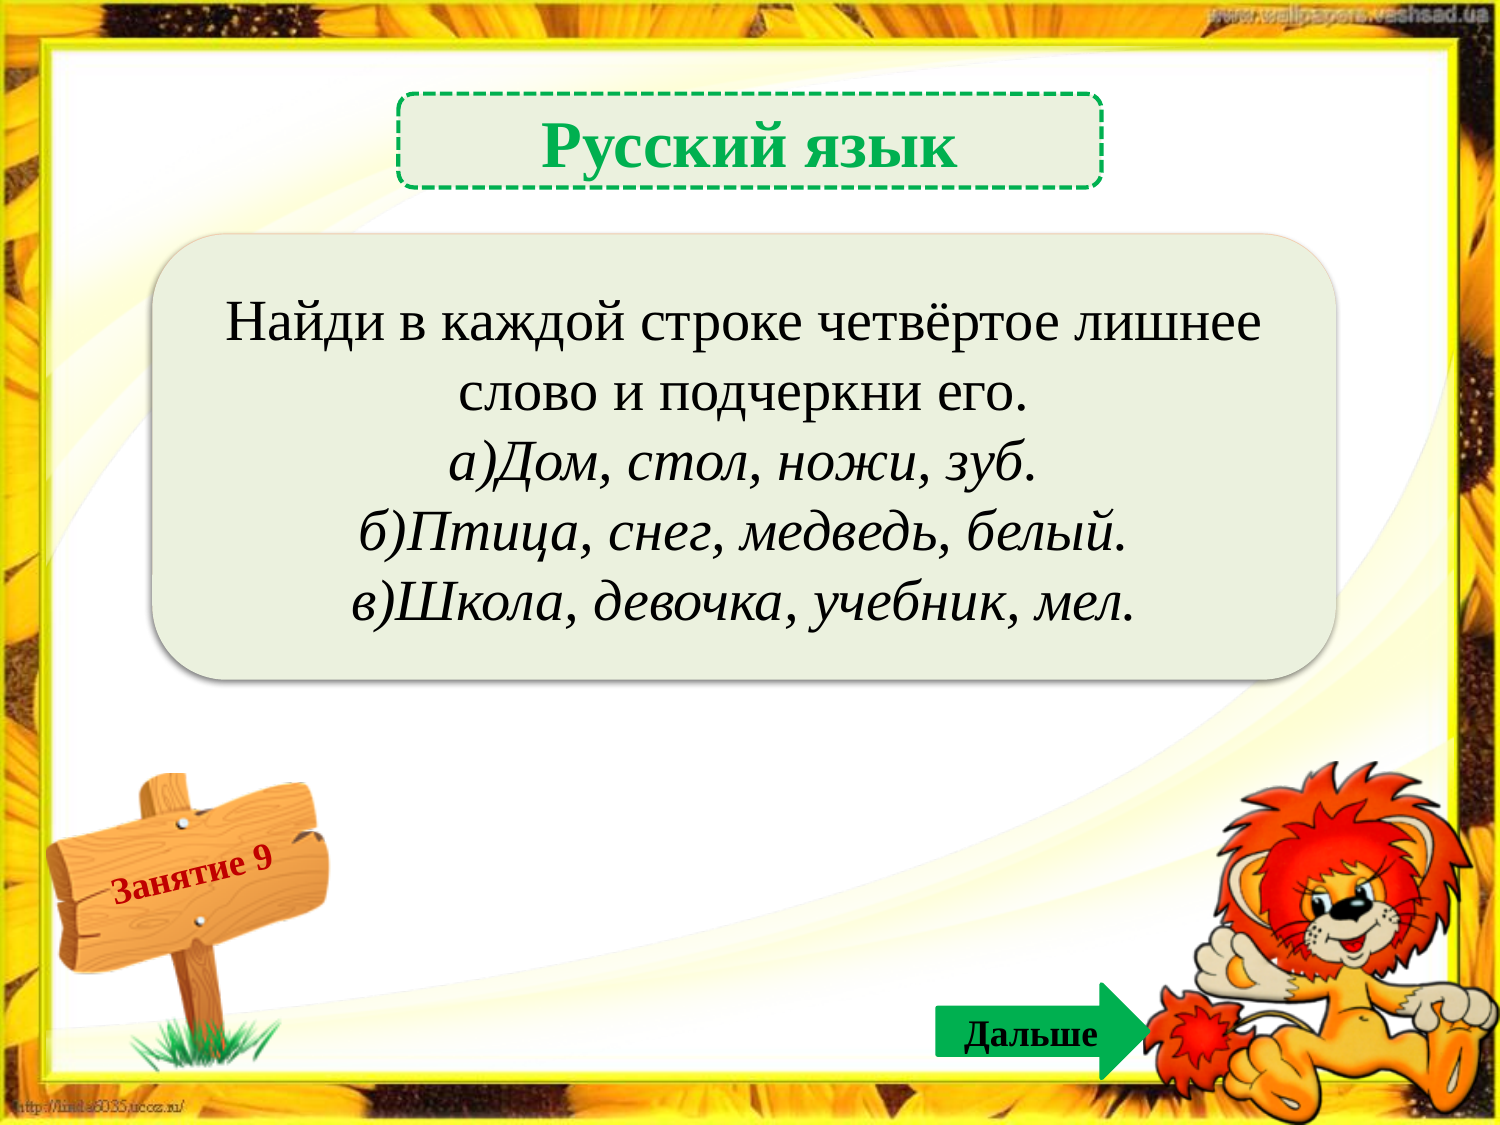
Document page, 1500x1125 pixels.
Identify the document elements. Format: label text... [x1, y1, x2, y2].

text_box Русский язык [396, 91, 1104, 190]
text_box [150, 232, 1338, 682]
text_box Дальше [935, 982, 1151, 1081]
picture [0, 0, 1500, 1125]
